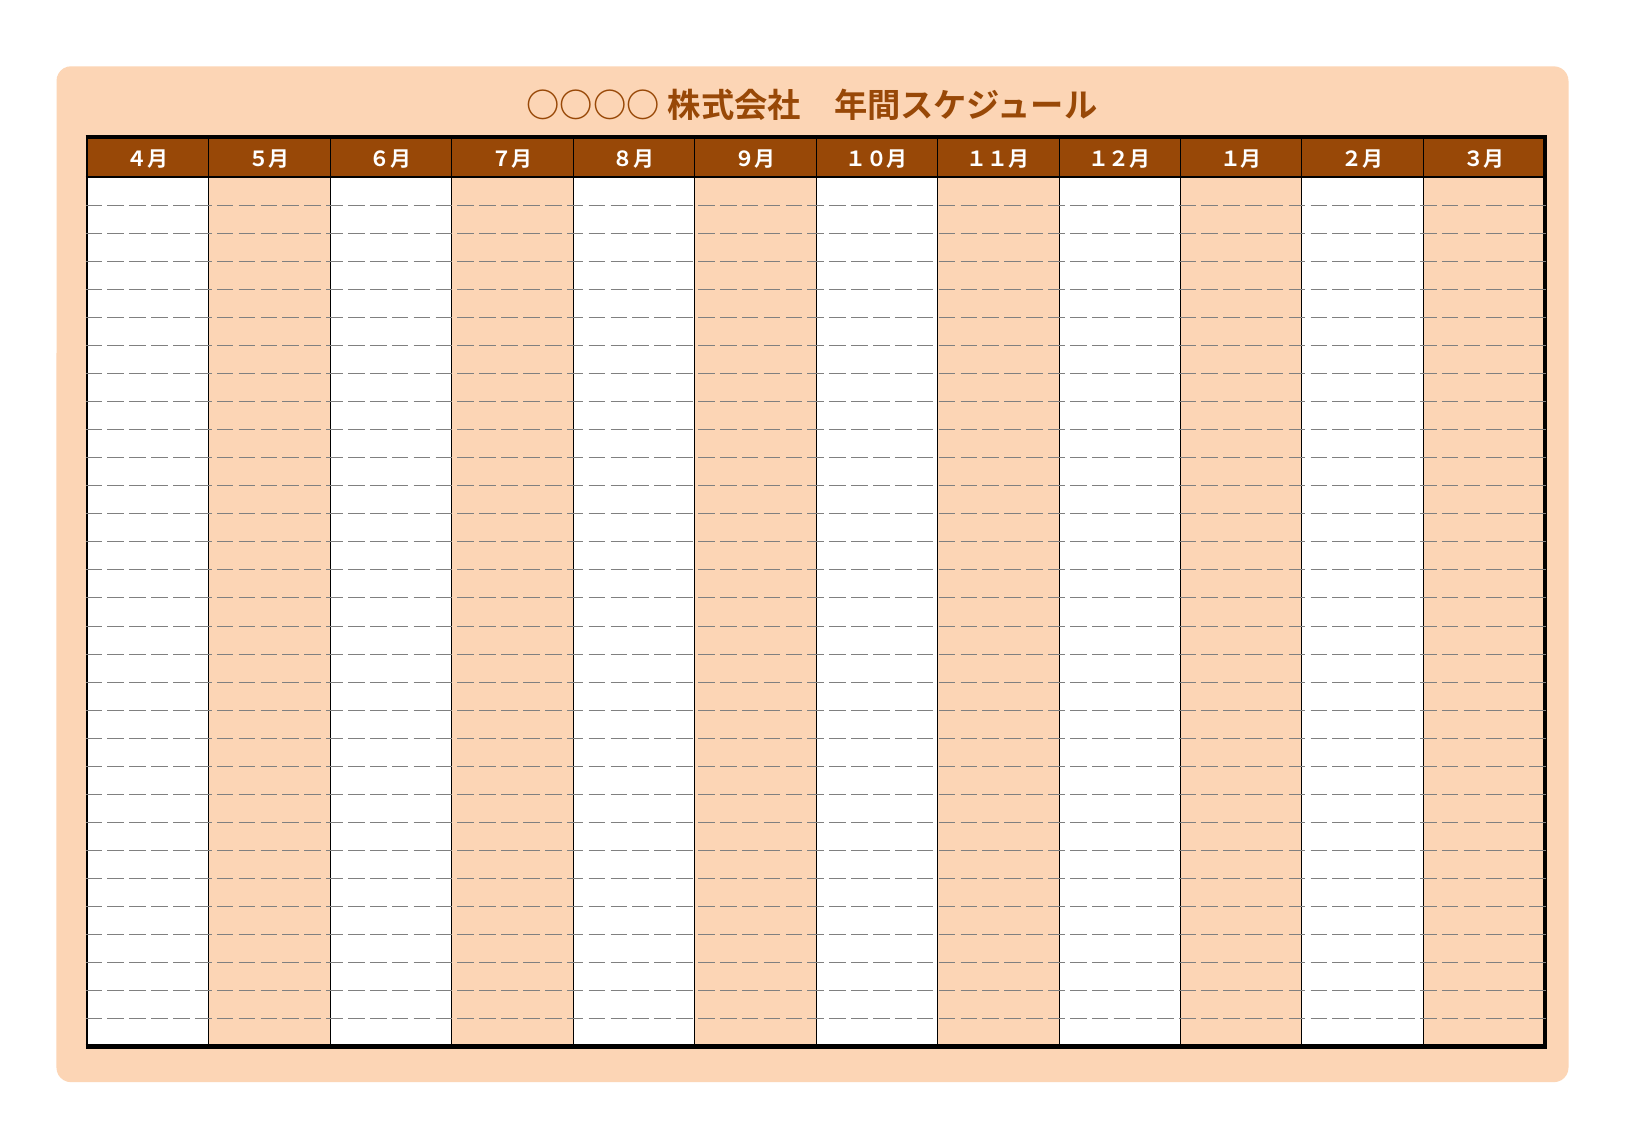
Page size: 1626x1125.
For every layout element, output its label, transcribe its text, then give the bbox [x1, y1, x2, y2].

table_cell [1060, 485, 1180, 514]
table_cell [1302, 682, 1423, 710]
table_cell [209, 794, 330, 822]
table_cell [1424, 934, 1543, 962]
table_cell [209, 934, 330, 962]
table_cell [331, 682, 451, 710]
table_cell [331, 178, 451, 205]
table_cell [1060, 261, 1180, 289]
table_cell [1424, 485, 1543, 514]
table_cell [938, 934, 1059, 962]
table_cell [1181, 570, 1301, 598]
table_cell [695, 654, 816, 682]
table_cell [817, 878, 937, 906]
table_cell [209, 626, 330, 654]
table_cell [452, 205, 573, 233]
table_cell [695, 822, 816, 850]
table_cell [209, 457, 330, 485]
table_cell [331, 878, 451, 906]
table_cell [88, 542, 208, 570]
table_cell [695, 906, 816, 934]
table_cell [209, 850, 330, 878]
table_cell [817, 289, 937, 317]
table_cell [1060, 345, 1180, 373]
table_cell [1181, 429, 1301, 457]
table_cell [938, 738, 1059, 766]
table_cell [1424, 598, 1543, 626]
table_cell [1424, 178, 1543, 205]
table_cell [209, 710, 330, 738]
table_cell [1302, 570, 1423, 598]
table_cell [1424, 626, 1543, 654]
table_cell [88, 178, 208, 205]
table_cell [88, 682, 208, 710]
table_cell [452, 822, 573, 850]
table_cell [695, 345, 816, 373]
table_cell [1424, 457, 1543, 485]
table_cell [209, 738, 330, 766]
table_cell [1060, 682, 1180, 710]
table_cell [1181, 261, 1301, 289]
table_cell [1302, 850, 1423, 878]
table_cell [938, 429, 1059, 457]
table_cell [88, 934, 208, 962]
table_cell [1060, 542, 1180, 570]
table_cell [1060, 457, 1180, 485]
table_cell [817, 710, 937, 738]
table_cell [452, 373, 573, 401]
table_cell [452, 710, 573, 738]
table_cell [1424, 990, 1543, 1018]
table_cell [209, 598, 330, 626]
table_cell [88, 401, 208, 429]
table_cell [574, 261, 694, 289]
table_header ８月 [574, 139, 694, 176]
table_cell [331, 598, 451, 626]
table_cell [817, 233, 937, 261]
table_cell [209, 261, 330, 289]
table_cell [574, 233, 694, 261]
table_cell [331, 205, 451, 233]
table_cell [1060, 317, 1180, 345]
table_cell [452, 878, 573, 906]
table_cell [574, 570, 694, 598]
table_cell [695, 598, 816, 626]
table_cell [88, 205, 208, 233]
table_cell [695, 934, 816, 962]
table_cell [574, 542, 694, 570]
table_cell [88, 990, 208, 1018]
table_cell [209, 682, 330, 710]
table_cell [1060, 570, 1180, 598]
table_cell [817, 822, 937, 850]
table_cell [695, 205, 816, 233]
table_cell [331, 794, 451, 822]
table_cell [1060, 514, 1180, 542]
table_cell [452, 906, 573, 934]
table_cell [331, 570, 451, 598]
table_cell [1424, 570, 1543, 598]
table_cell [938, 317, 1059, 345]
table_cell [88, 962, 208, 990]
table_cell [331, 654, 451, 682]
table_cell [209, 205, 330, 233]
table_cell [817, 317, 937, 345]
table_cell [209, 178, 330, 205]
table_cell [1181, 654, 1301, 682]
table_cell [574, 598, 694, 626]
table_cell [695, 570, 816, 598]
table_cell [209, 906, 330, 934]
table_cell [88, 906, 208, 934]
table_cell [1424, 738, 1543, 766]
table_cell [1060, 962, 1180, 990]
table_cell [817, 654, 937, 682]
table_cell [88, 485, 208, 514]
table_cell [1424, 289, 1543, 317]
table_cell [938, 289, 1059, 317]
table_cell [695, 850, 816, 878]
table_cell [695, 962, 816, 990]
table_cell [331, 457, 451, 485]
table_cell [574, 710, 694, 738]
table_cell [574, 850, 694, 878]
table_cell [817, 766, 937, 794]
table_cell [695, 682, 816, 710]
table_cell [331, 906, 451, 934]
table_cell [1302, 289, 1423, 317]
table_cell [88, 289, 208, 317]
table_cell [1181, 178, 1301, 205]
table_cell [452, 570, 573, 598]
table_cell [817, 261, 937, 289]
table_cell [938, 990, 1059, 1018]
table_cell [1302, 429, 1423, 457]
table_cell [1424, 317, 1543, 345]
table_cell [452, 514, 573, 542]
table_cell [574, 1018, 694, 1044]
table_cell [574, 626, 694, 654]
table_cell [1181, 205, 1301, 233]
table_cell [209, 766, 330, 794]
table_cell [1181, 289, 1301, 317]
table_cell [1302, 317, 1423, 345]
table_header ４月 [88, 139, 208, 176]
table_cell [1181, 682, 1301, 710]
table_cell [1060, 934, 1180, 962]
table_cell [817, 598, 937, 626]
table_cell [331, 401, 451, 429]
table_header ６月 [331, 139, 451, 176]
table_cell [695, 289, 816, 317]
table_cell [1424, 654, 1543, 682]
table_cell [209, 514, 330, 542]
table_cell [817, 738, 937, 766]
table_cell [331, 738, 451, 766]
table_cell [938, 850, 1059, 878]
table_cell [88, 794, 208, 822]
table_cell [817, 542, 937, 570]
table_cell [1424, 429, 1543, 457]
table_cell [1060, 205, 1180, 233]
table_header ７月 [452, 139, 573, 176]
table_cell [1060, 1018, 1180, 1044]
table_cell [1181, 794, 1301, 822]
table_cell [452, 542, 573, 570]
table_cell [1424, 261, 1543, 289]
table_cell [88, 654, 208, 682]
table_cell [331, 289, 451, 317]
table_cell [938, 906, 1059, 934]
table_cell [817, 514, 937, 542]
table_cell [1181, 934, 1301, 962]
table_cell [452, 738, 573, 766]
table_cell [1424, 906, 1543, 934]
table_cell [938, 654, 1059, 682]
table_cell [1424, 233, 1543, 261]
table_cell [1302, 766, 1423, 794]
table_cell [938, 794, 1059, 822]
table_cell [574, 962, 694, 990]
table_cell [574, 514, 694, 542]
table_cell [1302, 710, 1423, 738]
table_cell [331, 934, 451, 962]
table_cell [695, 766, 816, 794]
table_cell [817, 794, 937, 822]
table_header ２月 [1302, 139, 1423, 176]
table_cell [1302, 990, 1423, 1018]
table_cell [452, 850, 573, 878]
table_cell [88, 738, 208, 766]
table_cell [331, 710, 451, 738]
table_cell [1181, 906, 1301, 934]
table_cell [1060, 598, 1180, 626]
table_cell [1302, 345, 1423, 373]
table_cell [695, 514, 816, 542]
table_cell [938, 401, 1059, 429]
table_cell [1302, 626, 1423, 654]
table_cell [209, 317, 330, 345]
table_cell [1302, 1018, 1423, 1044]
table_cell [209, 990, 330, 1018]
table_cell [88, 626, 208, 654]
table_cell [938, 962, 1059, 990]
table_cell [938, 626, 1059, 654]
table_cell [695, 401, 816, 429]
table_cell [1302, 934, 1423, 962]
table_cell [331, 542, 451, 570]
table_cell [695, 990, 816, 1018]
table_cell [1181, 373, 1301, 401]
table_cell [88, 1018, 208, 1044]
table_cell [1302, 654, 1423, 682]
table_cell [1060, 654, 1180, 682]
table_cell [574, 205, 694, 233]
table_cell [331, 485, 451, 514]
table_cell [1302, 373, 1423, 401]
table_cell [452, 766, 573, 794]
table_cell [88, 850, 208, 878]
table_cell [938, 233, 1059, 261]
table_cell [938, 457, 1059, 485]
table_cell [452, 682, 573, 710]
table_cell [1181, 822, 1301, 850]
table_cell [88, 457, 208, 485]
table_cell [1181, 766, 1301, 794]
table_cell [817, 906, 937, 934]
table_cell [1181, 962, 1301, 990]
table_cell [1424, 345, 1543, 373]
table_cell [88, 514, 208, 542]
table_cell [209, 654, 330, 682]
table_cell [331, 514, 451, 542]
table_cell [452, 990, 573, 1018]
table_cell [938, 178, 1059, 205]
table_cell [695, 178, 816, 205]
table_cell [331, 822, 451, 850]
table_cell [938, 485, 1059, 514]
table_cell [1302, 178, 1423, 205]
table_cell [331, 261, 451, 289]
table_cell [331, 962, 451, 990]
table_cell [938, 682, 1059, 710]
table_cell [1302, 233, 1423, 261]
table_cell [1424, 1018, 1543, 1044]
table_cell [452, 794, 573, 822]
table_cell [938, 822, 1059, 850]
table_cell [1060, 178, 1180, 205]
table_cell [1424, 794, 1543, 822]
table_header １２月 [1060, 139, 1180, 176]
table_cell [452, 962, 573, 990]
table_cell [1060, 794, 1180, 822]
table_cell [695, 233, 816, 261]
table_cell [88, 261, 208, 289]
table_cell [1302, 822, 1423, 850]
table_cell [574, 457, 694, 485]
table_cell [1060, 878, 1180, 906]
table_cell [817, 178, 937, 205]
table_cell [695, 429, 816, 457]
table_cell [574, 878, 694, 906]
table_cell [452, 401, 573, 429]
table_cell [695, 710, 816, 738]
table_cell [1424, 401, 1543, 429]
table_cell [574, 401, 694, 429]
table_cell [1302, 205, 1423, 233]
table_cell [938, 766, 1059, 794]
table_cell [695, 738, 816, 766]
table_cell [817, 373, 937, 401]
table_cell [574, 178, 694, 205]
table_cell [938, 514, 1059, 542]
table_cell [1424, 682, 1543, 710]
table_cell [452, 485, 573, 514]
table_cell [574, 738, 694, 766]
table_cell [574, 345, 694, 373]
table_header ５月 [209, 139, 330, 176]
table_cell [817, 682, 937, 710]
table_cell [695, 457, 816, 485]
table_cell [1181, 1018, 1301, 1044]
table_cell [452, 261, 573, 289]
table_cell [938, 570, 1059, 598]
table_cell [1424, 766, 1543, 794]
table_cell [938, 373, 1059, 401]
table_header ９月 [695, 139, 816, 176]
table_cell [1060, 289, 1180, 317]
table_cell [1302, 738, 1423, 766]
table_cell [452, 457, 573, 485]
table_cell [574, 429, 694, 457]
table_cell [938, 345, 1059, 373]
table_cell [1181, 345, 1301, 373]
table_cell [1060, 906, 1180, 934]
table_cell [452, 317, 573, 345]
table_cell [452, 934, 573, 962]
table_cell [331, 345, 451, 373]
table_cell [452, 345, 573, 373]
table_cell [1181, 990, 1301, 1018]
table_cell [452, 289, 573, 317]
table_cell [88, 233, 208, 261]
table_cell [209, 822, 330, 850]
table_cell [1060, 401, 1180, 429]
table_cell [1302, 962, 1423, 990]
table_cell [1060, 822, 1180, 850]
table_header １０月 [817, 139, 937, 176]
table_cell [1302, 261, 1423, 289]
table_cell [574, 373, 694, 401]
table_cell [1424, 373, 1543, 401]
table_cell [1424, 822, 1543, 850]
table_cell [1181, 850, 1301, 878]
table_cell [1181, 514, 1301, 542]
table_cell [695, 1018, 816, 1044]
table_cell [817, 990, 937, 1018]
table_cell [331, 850, 451, 878]
table_cell [452, 626, 573, 654]
table_cell [1424, 850, 1543, 878]
table_header １月 [1181, 139, 1301, 176]
table_cell [817, 570, 937, 598]
table_cell [695, 878, 816, 906]
table_cell [817, 934, 937, 962]
table_cell [1181, 485, 1301, 514]
table_cell [1181, 878, 1301, 906]
table_cell [1424, 710, 1543, 738]
table_cell [1424, 514, 1543, 542]
table_cell [1424, 962, 1543, 990]
table_cell [1181, 710, 1301, 738]
table_cell [452, 1018, 573, 1044]
table_cell [817, 429, 937, 457]
table_cell [331, 429, 451, 457]
table_cell [1181, 542, 1301, 570]
table_cell [574, 794, 694, 822]
table_cell [1181, 233, 1301, 261]
table_cell [209, 570, 330, 598]
table_cell [1302, 906, 1423, 934]
table_cell [452, 178, 573, 205]
table_cell [574, 990, 694, 1018]
table_cell [695, 317, 816, 345]
table_cell [1060, 373, 1180, 401]
table_cell [574, 485, 694, 514]
table_cell [695, 794, 816, 822]
table_cell [1302, 401, 1423, 429]
table_cell [1060, 429, 1180, 457]
table_cell [817, 962, 937, 990]
table_cell [452, 233, 573, 261]
table_cell [1424, 542, 1543, 570]
table_cell [817, 205, 937, 233]
table_cell [1302, 485, 1423, 514]
table_cell [817, 850, 937, 878]
table_cell [938, 542, 1059, 570]
table_header １１月 [938, 139, 1059, 176]
table_header ３月 [1424, 139, 1543, 176]
table_cell [1181, 457, 1301, 485]
table_cell [574, 654, 694, 682]
table_cell [452, 429, 573, 457]
table_cell [695, 373, 816, 401]
table_cell [817, 401, 937, 429]
table_cell [452, 598, 573, 626]
table_cell [331, 233, 451, 261]
table_cell [574, 906, 694, 934]
table_cell [817, 626, 937, 654]
table_cell [574, 289, 694, 317]
table_cell [695, 542, 816, 570]
table_cell [88, 822, 208, 850]
table_cell [209, 878, 330, 906]
table_cell [209, 1018, 330, 1044]
table_cell [695, 485, 816, 514]
table_cell [1060, 626, 1180, 654]
table_cell [88, 317, 208, 345]
table_cell [574, 934, 694, 962]
table_cell [1302, 794, 1423, 822]
table_cell [331, 766, 451, 794]
table_cell [1302, 878, 1423, 906]
table_cell [817, 457, 937, 485]
table_cell [331, 626, 451, 654]
table_cell [209, 373, 330, 401]
table_cell [209, 345, 330, 373]
table_cell [695, 626, 816, 654]
table_cell [331, 1018, 451, 1044]
table_cell [1181, 401, 1301, 429]
table_cell [1302, 598, 1423, 626]
table_cell [817, 485, 937, 514]
table_cell [1060, 766, 1180, 794]
table_cell [331, 317, 451, 345]
table_cell [574, 317, 694, 345]
table_cell [209, 962, 330, 990]
table_cell [209, 429, 330, 457]
table_cell [574, 682, 694, 710]
table_cell [331, 990, 451, 1018]
table_cell [88, 429, 208, 457]
table_cell [938, 878, 1059, 906]
text_box [54, 64, 1571, 1085]
table_cell [938, 205, 1059, 233]
table_cell [1181, 626, 1301, 654]
table_cell [452, 654, 573, 682]
table_cell [209, 233, 330, 261]
table_cell [817, 345, 937, 373]
table_cell [938, 598, 1059, 626]
table_cell [88, 373, 208, 401]
table_cell [88, 598, 208, 626]
table_cell [1424, 205, 1543, 233]
table_cell [695, 261, 816, 289]
table_cell [1181, 317, 1301, 345]
table_cell [938, 710, 1059, 738]
table_cell [817, 1018, 937, 1044]
table_cell [1302, 457, 1423, 485]
table_cell [209, 401, 330, 429]
table_cell [1060, 850, 1180, 878]
table_cell [938, 261, 1059, 289]
table_cell [1060, 990, 1180, 1018]
table_cell [88, 345, 208, 373]
table_cell [1302, 514, 1423, 542]
table_cell [1424, 878, 1543, 906]
table_cell [1060, 738, 1180, 766]
table_cell [88, 766, 208, 794]
table_cell [1302, 542, 1423, 570]
table_cell [1060, 710, 1180, 738]
table_cell [209, 289, 330, 317]
table_cell [88, 878, 208, 906]
text_box ○○○○株式会社 年間スケジュール [512, 76, 1113, 132]
table_cell [88, 570, 208, 598]
table_cell [209, 485, 330, 514]
table_cell [331, 373, 451, 401]
table_cell [1060, 233, 1180, 261]
table_cell [574, 822, 694, 850]
table_cell [574, 766, 694, 794]
table_cell [1181, 738, 1301, 766]
table_cell [938, 1018, 1059, 1044]
table_cell [1181, 598, 1301, 626]
table_cell [88, 710, 208, 738]
table_cell [209, 542, 330, 570]
